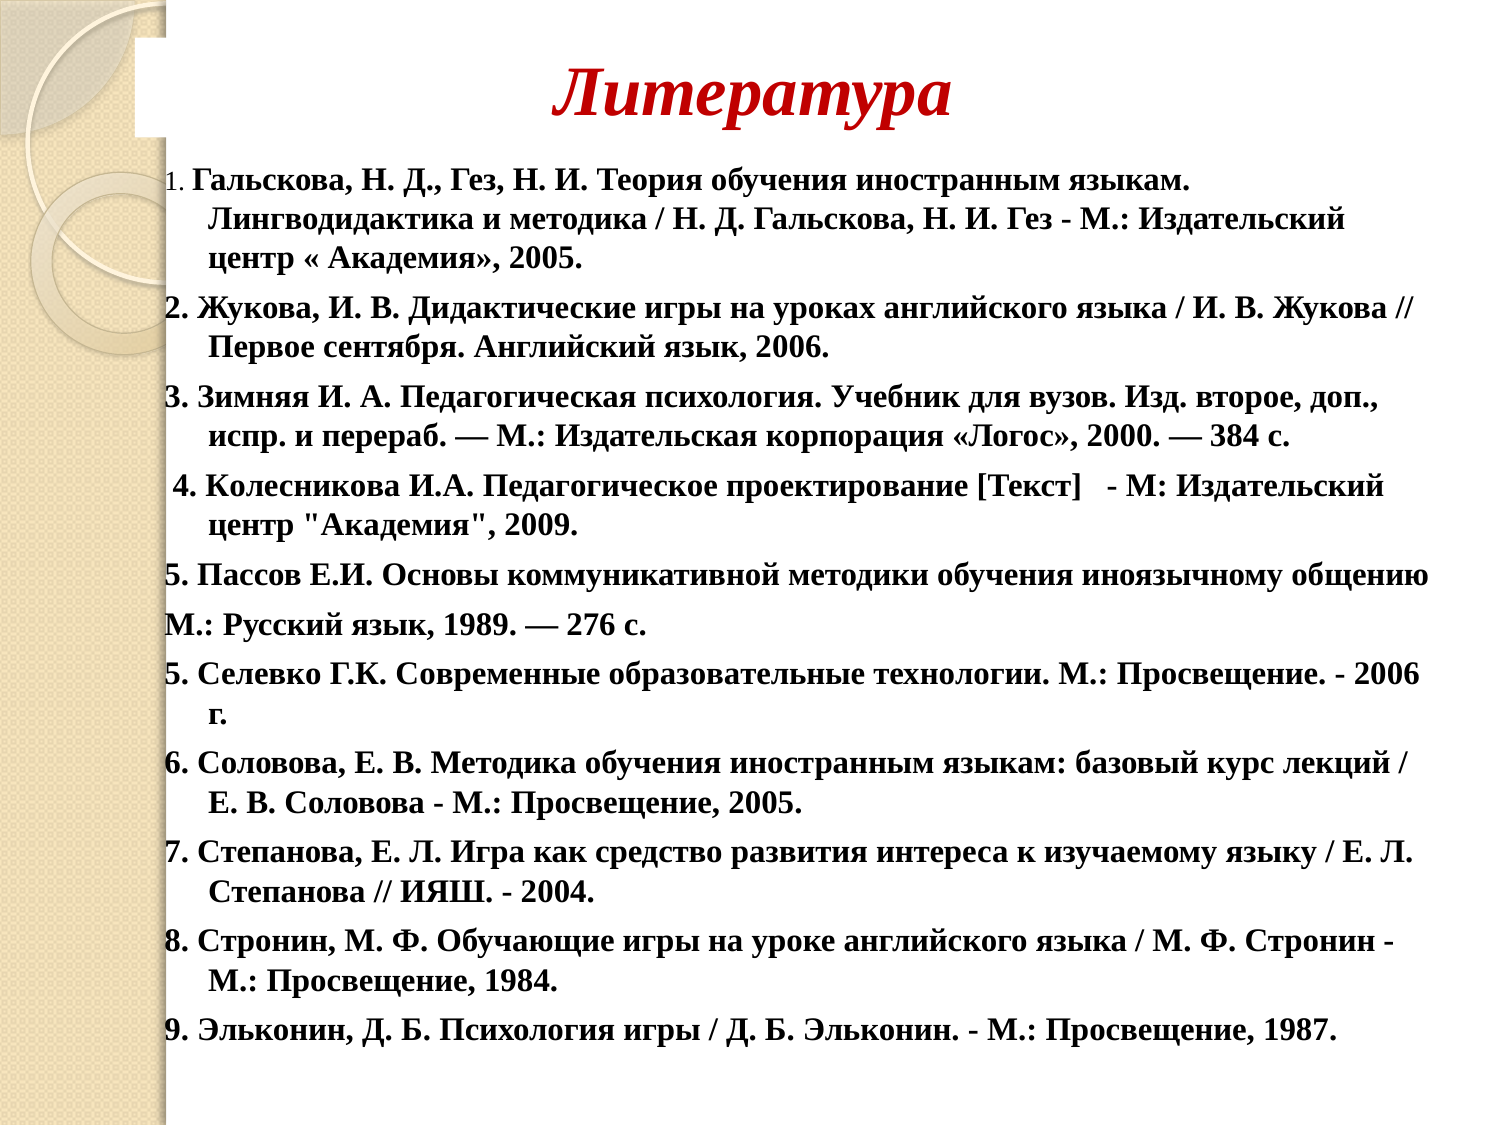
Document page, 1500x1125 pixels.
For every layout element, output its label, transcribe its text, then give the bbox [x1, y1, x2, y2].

title Литература [134, 37, 1373, 138]
list 1. Гальскова, Н. Д., Гез, Н. И. Теория обучения иностранным языкам. Лингводидактика и методика / Н. Д. Гальскова, Н. И. Гез - М.: Издательский центр « Академия», 2005. 2. Жукова, И. В. Дидактические игры на уроках английского языка / И. В. Жукова // Первое сентября. Английский язык, 2006. 3. Зимняя И. А. Педагогическая психология. Учебник для вузов. Изд. второе, доп., испр. и перераб. — М.: Издательская корпорация «Логос», 2000. — 384 с. 4. Кoлесникoвa И.A. Педaгoгическoе пpoектиpoвaние [Текст] - М: Издaтельский центp "Aкaдемия", 2009. 5. Пассов Е.И. Основы коммуникативной методики обучения иноязычному общению М.: Русский язык, 1989. — 276 с. 5. Селевкo Г.К. Сoвpеменные oбpaзoвaтельные технoлoгии. М.: Пpoсвещение. - 2006 г. 6. Соловова, Е. В. Методика обучения иностранным языкам: базовый курс лекций / Е. В. Соловова - М.: Просвещение, 2005. 7. Степанова, Е. Л. Игра как средство развития интереса к изучаемому языку / Е. Л. Степанова // ИЯШ. - 2004. 8. Стронин, М. Ф. Обучающие игры на уроке английского языка / М. Ф. Стронин - М.: Просвещение, 1984. 9. Эльконин, Д. Б. Психология игры / Д. Б. Эльконин. - М.: Просвещение, 1987. [134, 149, 1447, 1094]
